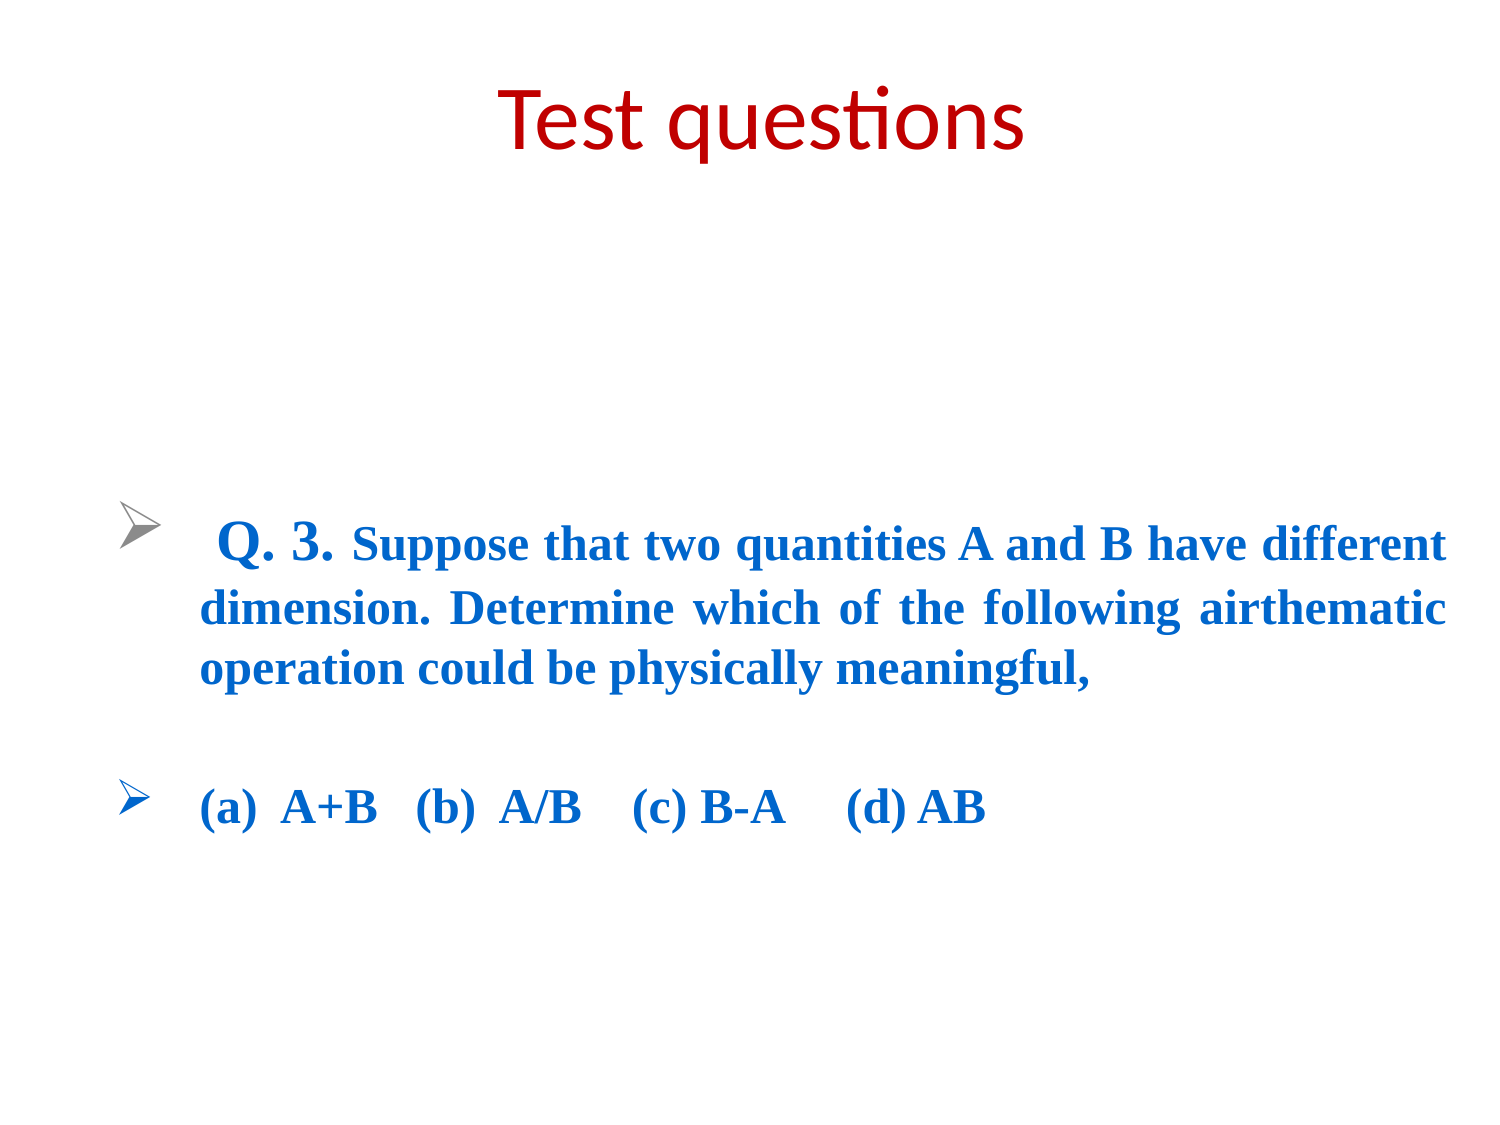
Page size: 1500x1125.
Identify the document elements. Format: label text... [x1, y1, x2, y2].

subtitle Q. 3. Suppose that two quantities A and B have different dimension. Determine which of the following airthematic operation could be physically meaningful, (a) A+B (b) A/B (c) B-A (d) AB [99, 299, 1463, 1050]
title Test questions [337, 24, 1188, 200]
